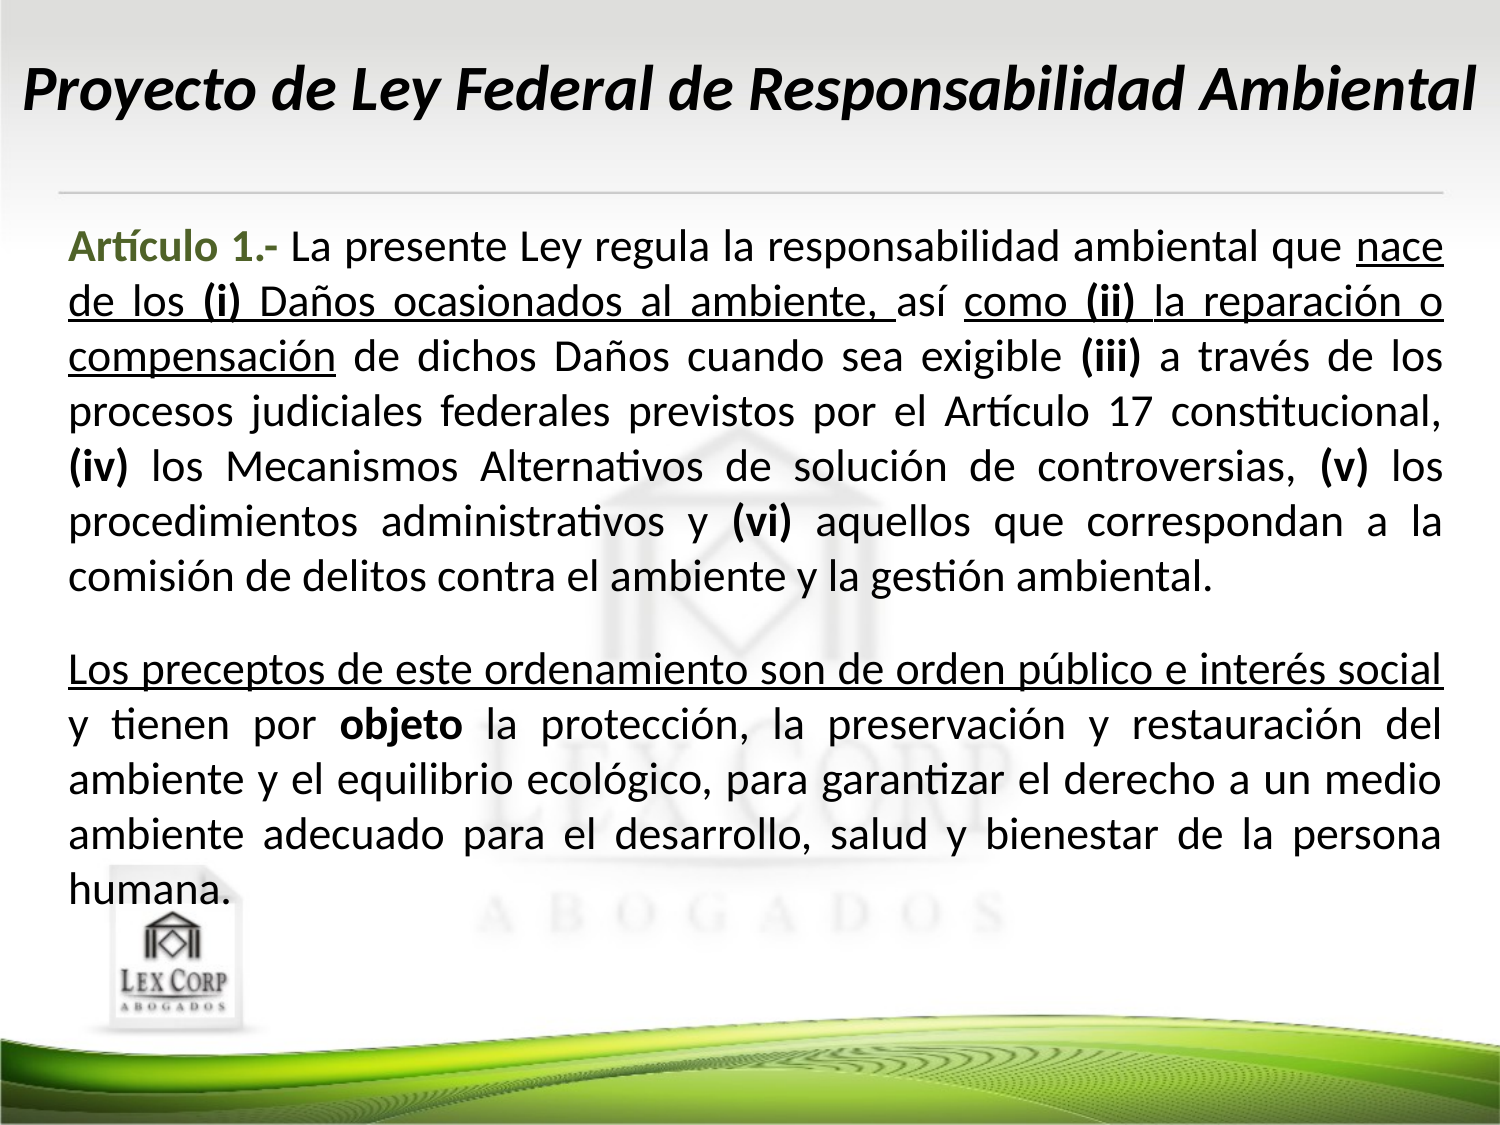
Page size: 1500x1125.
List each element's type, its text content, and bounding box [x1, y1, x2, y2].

list Artículo 1.- La presente Ley regula la responsabilidad ambiental que nace de los (i) Daños ocasionados al ambiente, así como (ii) la reparación o compensación de dichos Daños cuando sea exigible (iii) a través de los procesos judiciales federales previstos por el Artículo 17 constitucional, (iv) los Mecanismos Alternativos de solución de controversias, (v) los procedimientos administrativos y (vi) aquellos que correspondan a la comisión de delitos contra el ambiente y la gestión ambiental. Los preceptos de este ordenamiento son de orden público e interés social y tienen por objeto la protección, la preservación y restauración del ambiente y el equilibrio ecológico, para garantizar el derecho a un medio ambiente adecuado para el desarrollo, salud y bienestar de la persona humana. [53, 208, 1459, 1059]
text_box Proyecto de Ley Federal de Responsabilidad Ambiental [0, 0, 1500, 170]
picture [0, 170, 1500, 1125]
